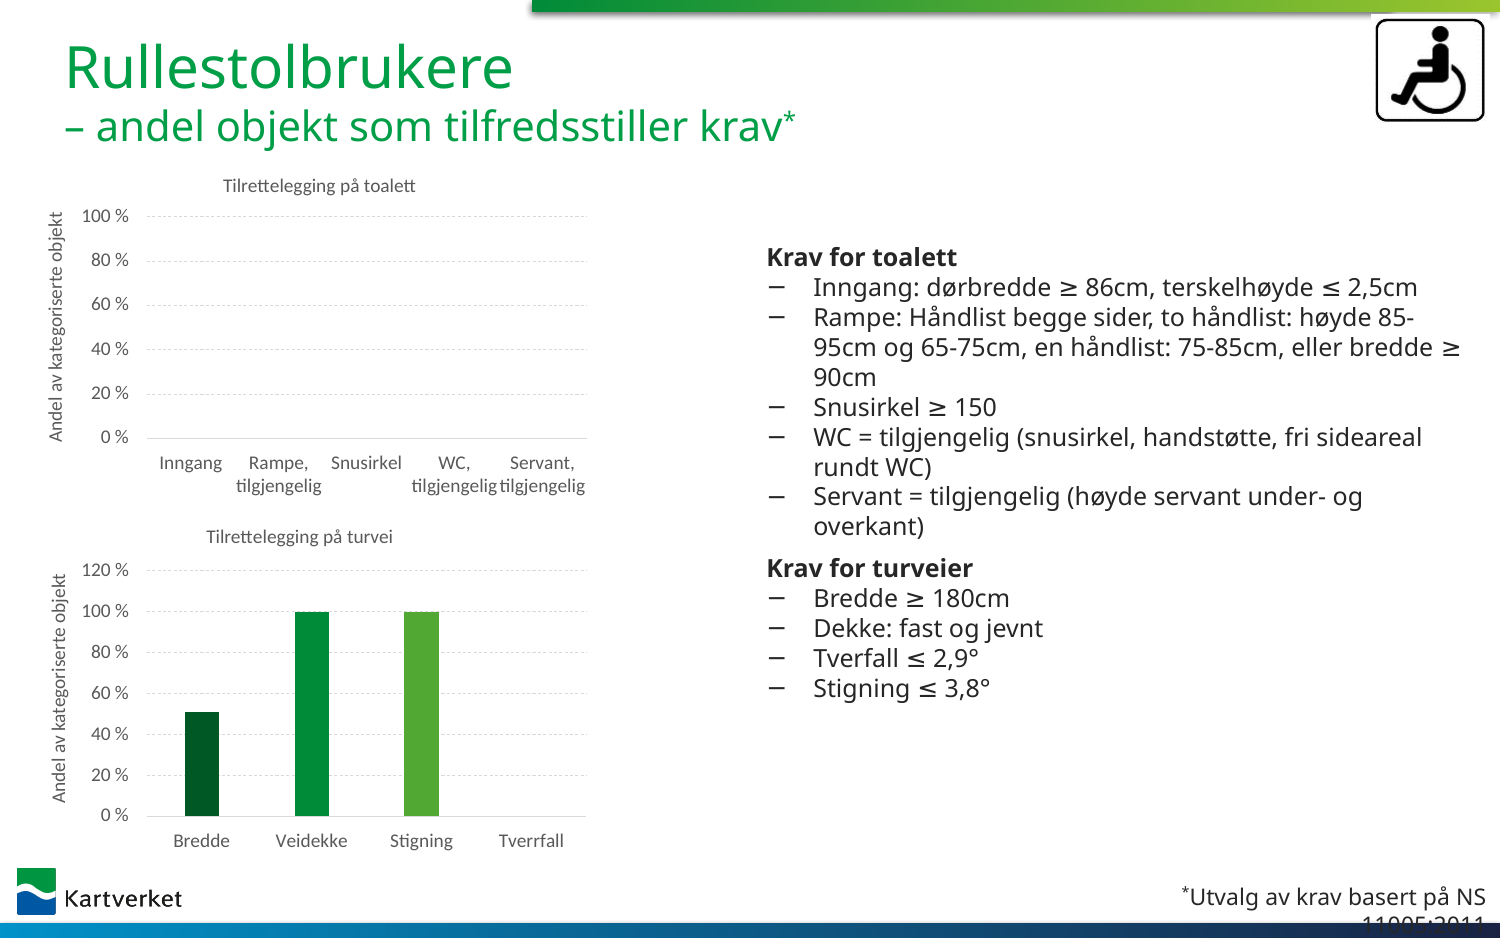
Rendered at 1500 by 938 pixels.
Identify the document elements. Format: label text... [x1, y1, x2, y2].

picture [41, 166, 598, 505]
picture [1371, 13, 1491, 127]
text_box *Utvalg av krav basert på NS 11005:2011 [1068, 873, 1500, 938]
picture [41, 520, 598, 859]
text_box Krav for toalett Inngang: dørbredde ≥ 86cm, terskelhøyde ≤ 2,5cm Rampe: Håndlist begge sider, to håndlist: høyde 85-95cm og 65-75cm, en håndlist: 75-85cm, eller bredde ≥ 90cm Snusirkel ≥ 150 WC = tilgjengelig (snusirkel, handstøtte, fri sideareal rundt WC) Servant = tilgjengelig (høyde servant under- og overkant) [751, 234, 1483, 545]
text_box Rullestolbrukere – andel objekt som tilfredsstiller krav* [49, 14, 1431, 158]
text_box Krav for turveier Bredde ≥ 180cm Dekke: fast og jevnt Tverfall ≤ 2,9° Stigning ≤ 3,8° [751, 545, 1483, 710]
